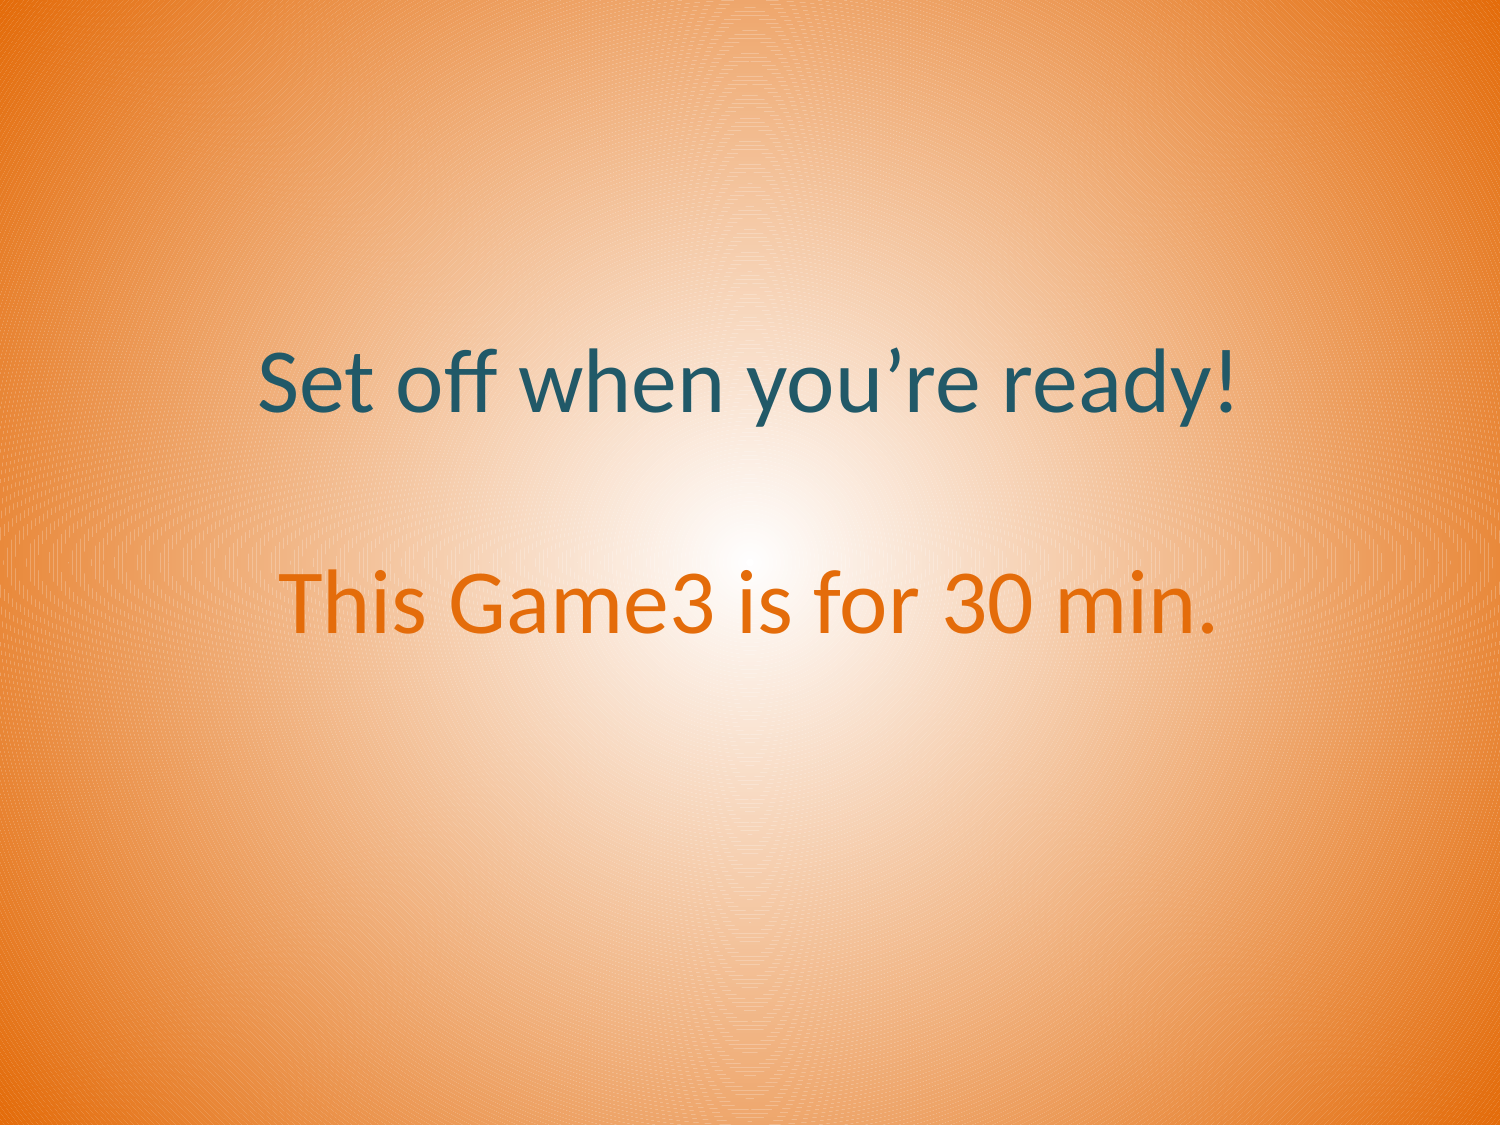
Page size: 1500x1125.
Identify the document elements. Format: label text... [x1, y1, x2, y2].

title Set off when you’re ready! This Game3 is for 30 min. [112, 269, 1388, 704]
